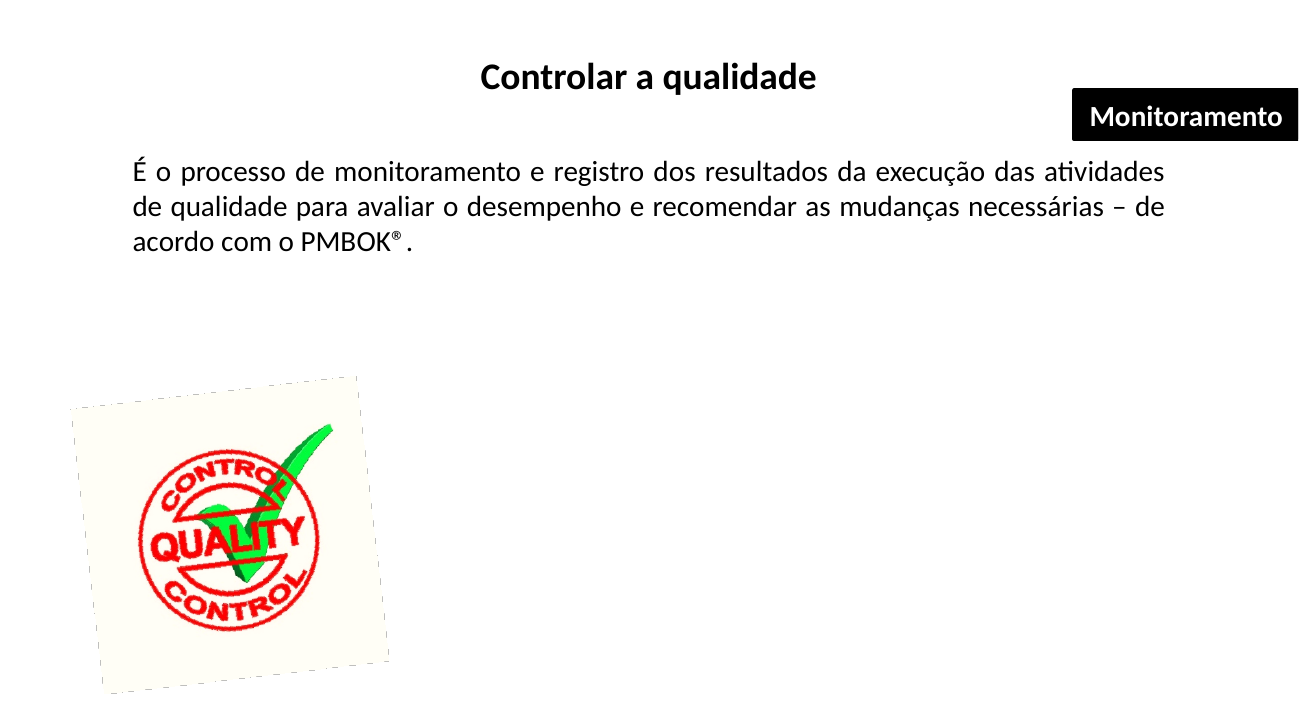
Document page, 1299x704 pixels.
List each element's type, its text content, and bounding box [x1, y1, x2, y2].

text_box Monitoramento [1074, 90, 1299, 140]
text_box Controlar a qualidade [0, 44, 1299, 106]
picture [71, 376, 389, 694]
text_box É o processo de monitoramento e registro dos resultados da execução das atividades de qualidade para avaliar o desempenho e recomendar as mudanças necessárias – de acordo com o PMBOK®. [117, 145, 1181, 267]
